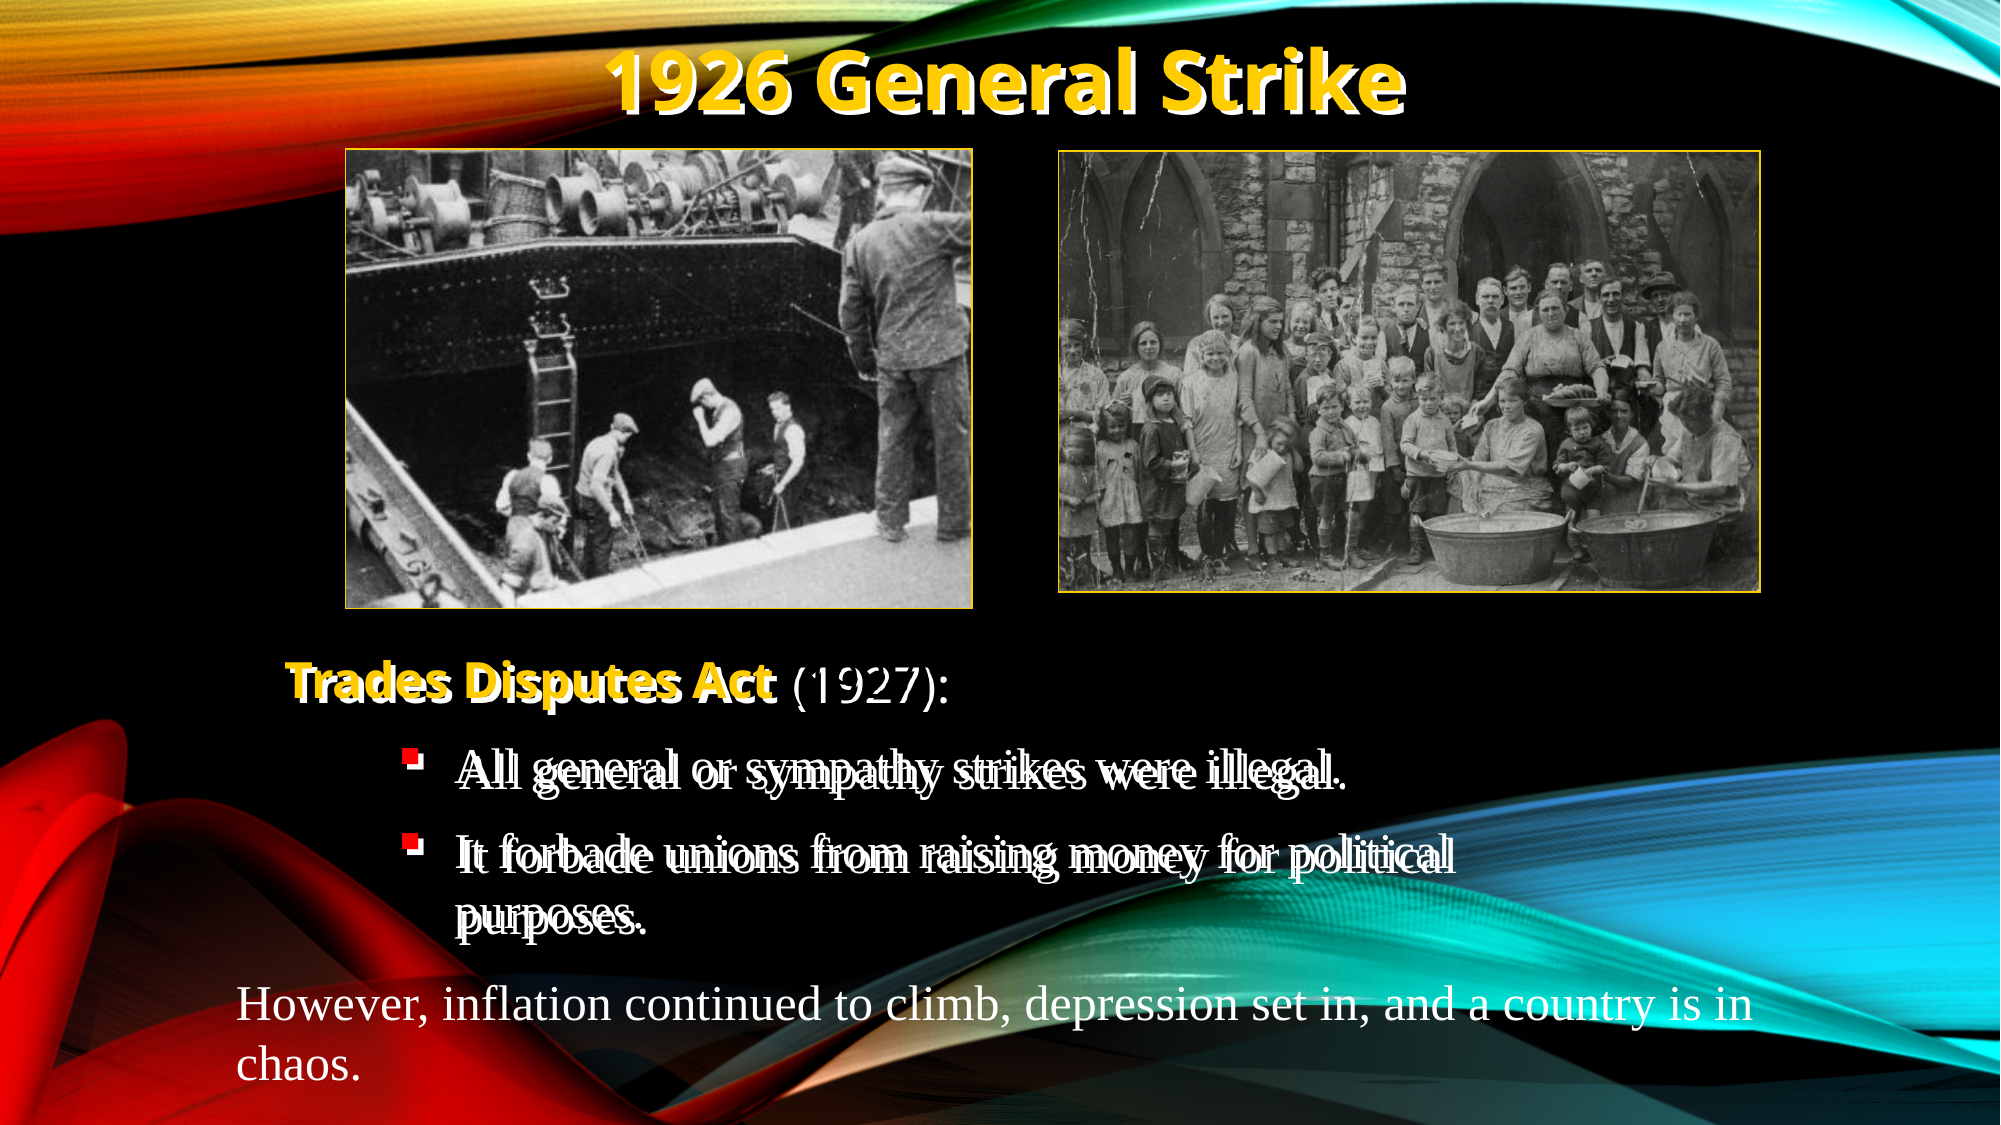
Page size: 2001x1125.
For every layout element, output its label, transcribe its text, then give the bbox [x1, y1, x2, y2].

picture [0, 717, 2000, 1125]
picture [0, 0, 2000, 608]
text_box 1926 General Strike [296, 19, 1710, 135]
text_box Trades Disputes Act (1927): All general or sympathy strikes were illegal. It forbade unions from raising money for political purposes. [270, 641, 1645, 946]
text_box However, inflation continued to climb, depression set in, and a country is in chaos. [221, 963, 1811, 1099]
